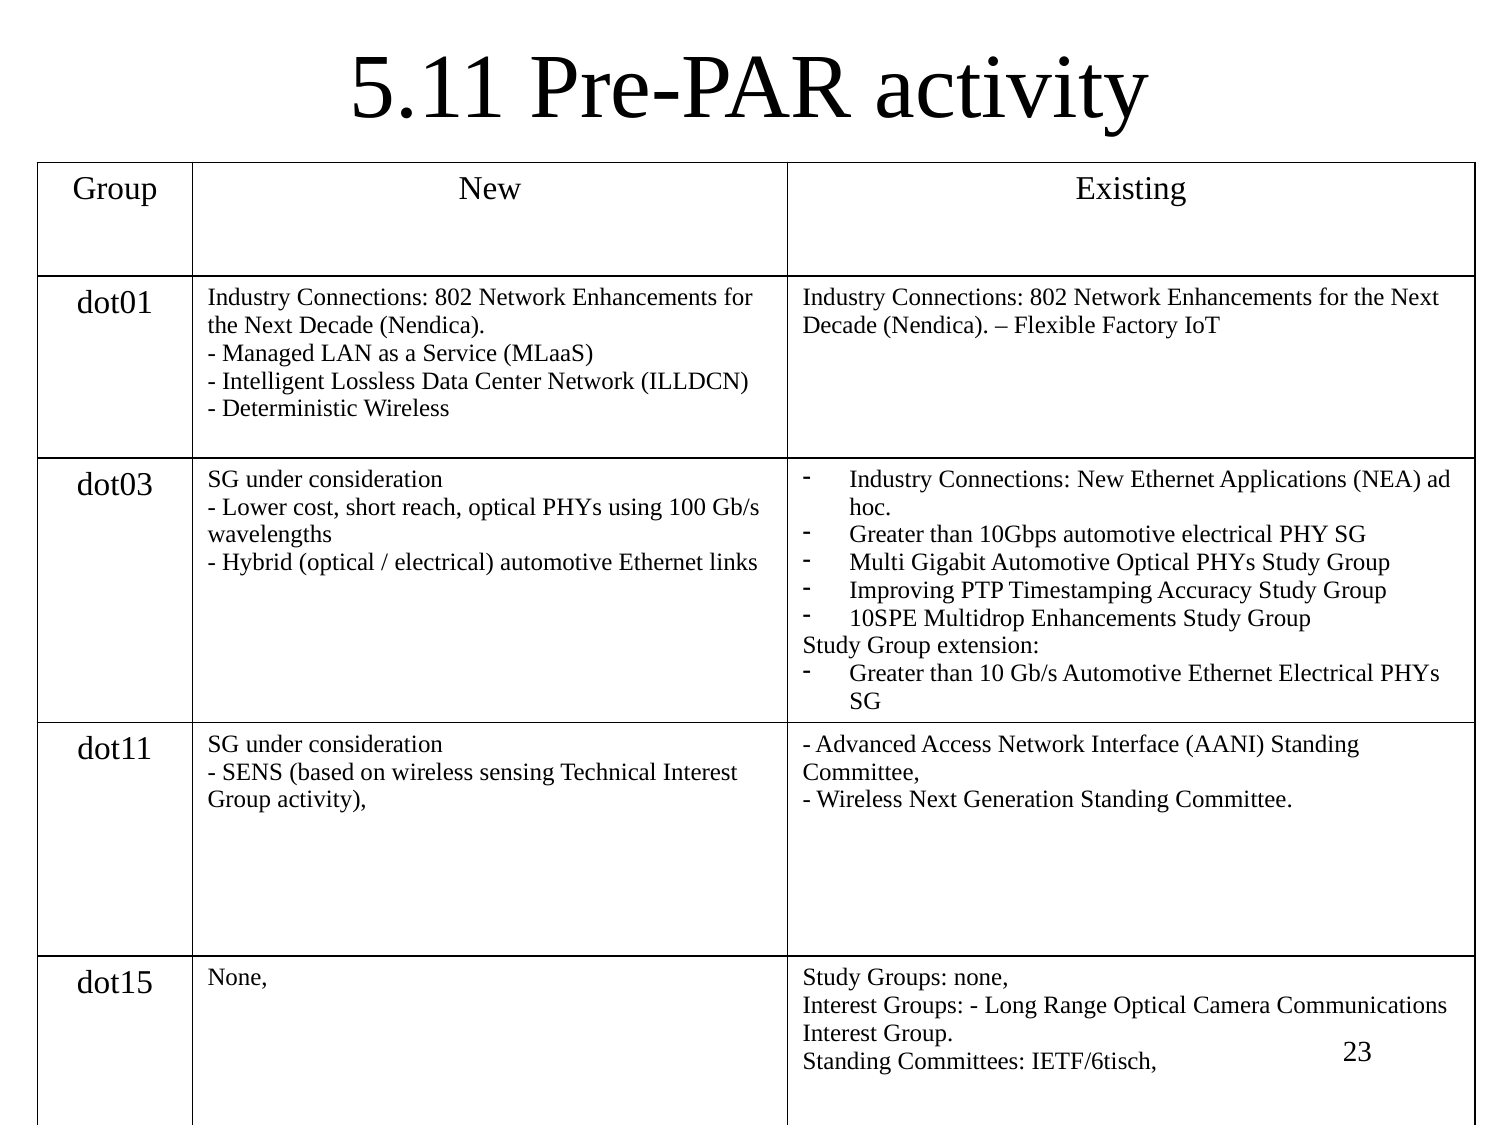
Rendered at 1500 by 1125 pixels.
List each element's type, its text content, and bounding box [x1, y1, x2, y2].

title 5.11 Pre-PAR activity [112, 24, 1388, 138]
table_header Group [38, 163, 192, 275]
table_header New [193, 163, 787, 275]
table_cell - Advanced Access Network Interface (AANI) Standing Committee, - Wireless Next Generation Standing Committee. [788, 723, 1474, 955]
table_cell SG under consideration - Lower cost, short reach, optical PHYs using 100 Gb/s wavelengths - Hybrid (optical / electrical) automotive Ethernet links [193, 459, 787, 722]
table_cell dot15 [38, 957, 192, 1125]
table_cell Industry Connections: New Ethernet Applications (NEA) ad hoc. Greater than 10Gbps automotive electrical PHY SG Multi Gigabit Automotive Optical PHYs Study Group Improving PTP Timestamping Accuracy Study Group 10SPE Multidrop Enhancements Study Group Study Group extension: Greater than 10 Gb/s Automotive Ethernet Electrical PHYs SG [788, 459, 1474, 722]
table_cell None, [193, 957, 787, 1125]
table_cell dot11 [38, 723, 192, 955]
table_cell SG under consideration - SENS (based on wireless sensing Technical Interest Group activity), [193, 723, 787, 955]
table_header Existing [788, 163, 1474, 275]
table_cell Industry Connections: 802 Network Enhancements for the Next Decade (Nendica). – Flexible Factory IoT [788, 277, 1474, 457]
slide_number 23 [1074, 1024, 1388, 1101]
table_cell dot01 [38, 277, 192, 457]
table_cell Industry Connections: 802 Network Enhancements for the Next Decade (Nendica). - Managed LAN as a Service (MLaaS) - Intelligent Lossless Data Center Network (ILLDCN) - Deterministic Wireless [193, 277, 787, 457]
table_cell dot03 [38, 459, 192, 722]
table_cell Study Groups: none, Interest Groups: - Long Range Optical Camera Communications Interest Group. Standing Committees: IETF/6tisch, [788, 957, 1474, 1125]
